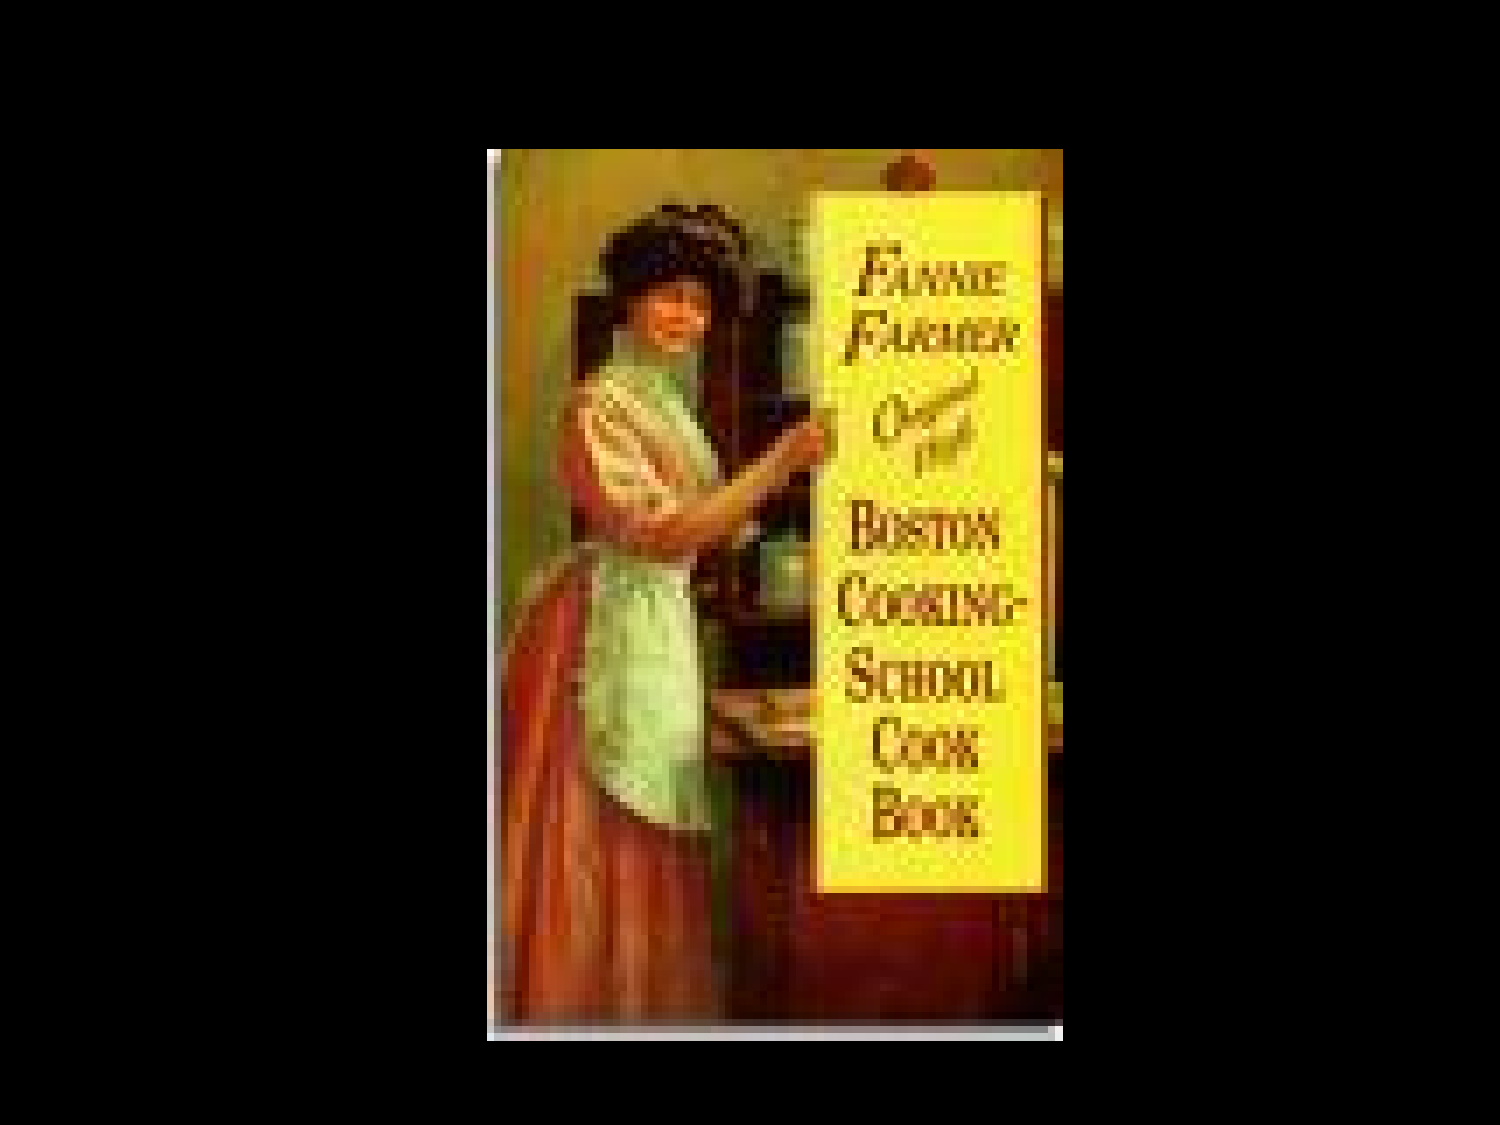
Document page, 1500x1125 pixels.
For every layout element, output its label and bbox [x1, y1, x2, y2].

list [487, 149, 1063, 1041]
